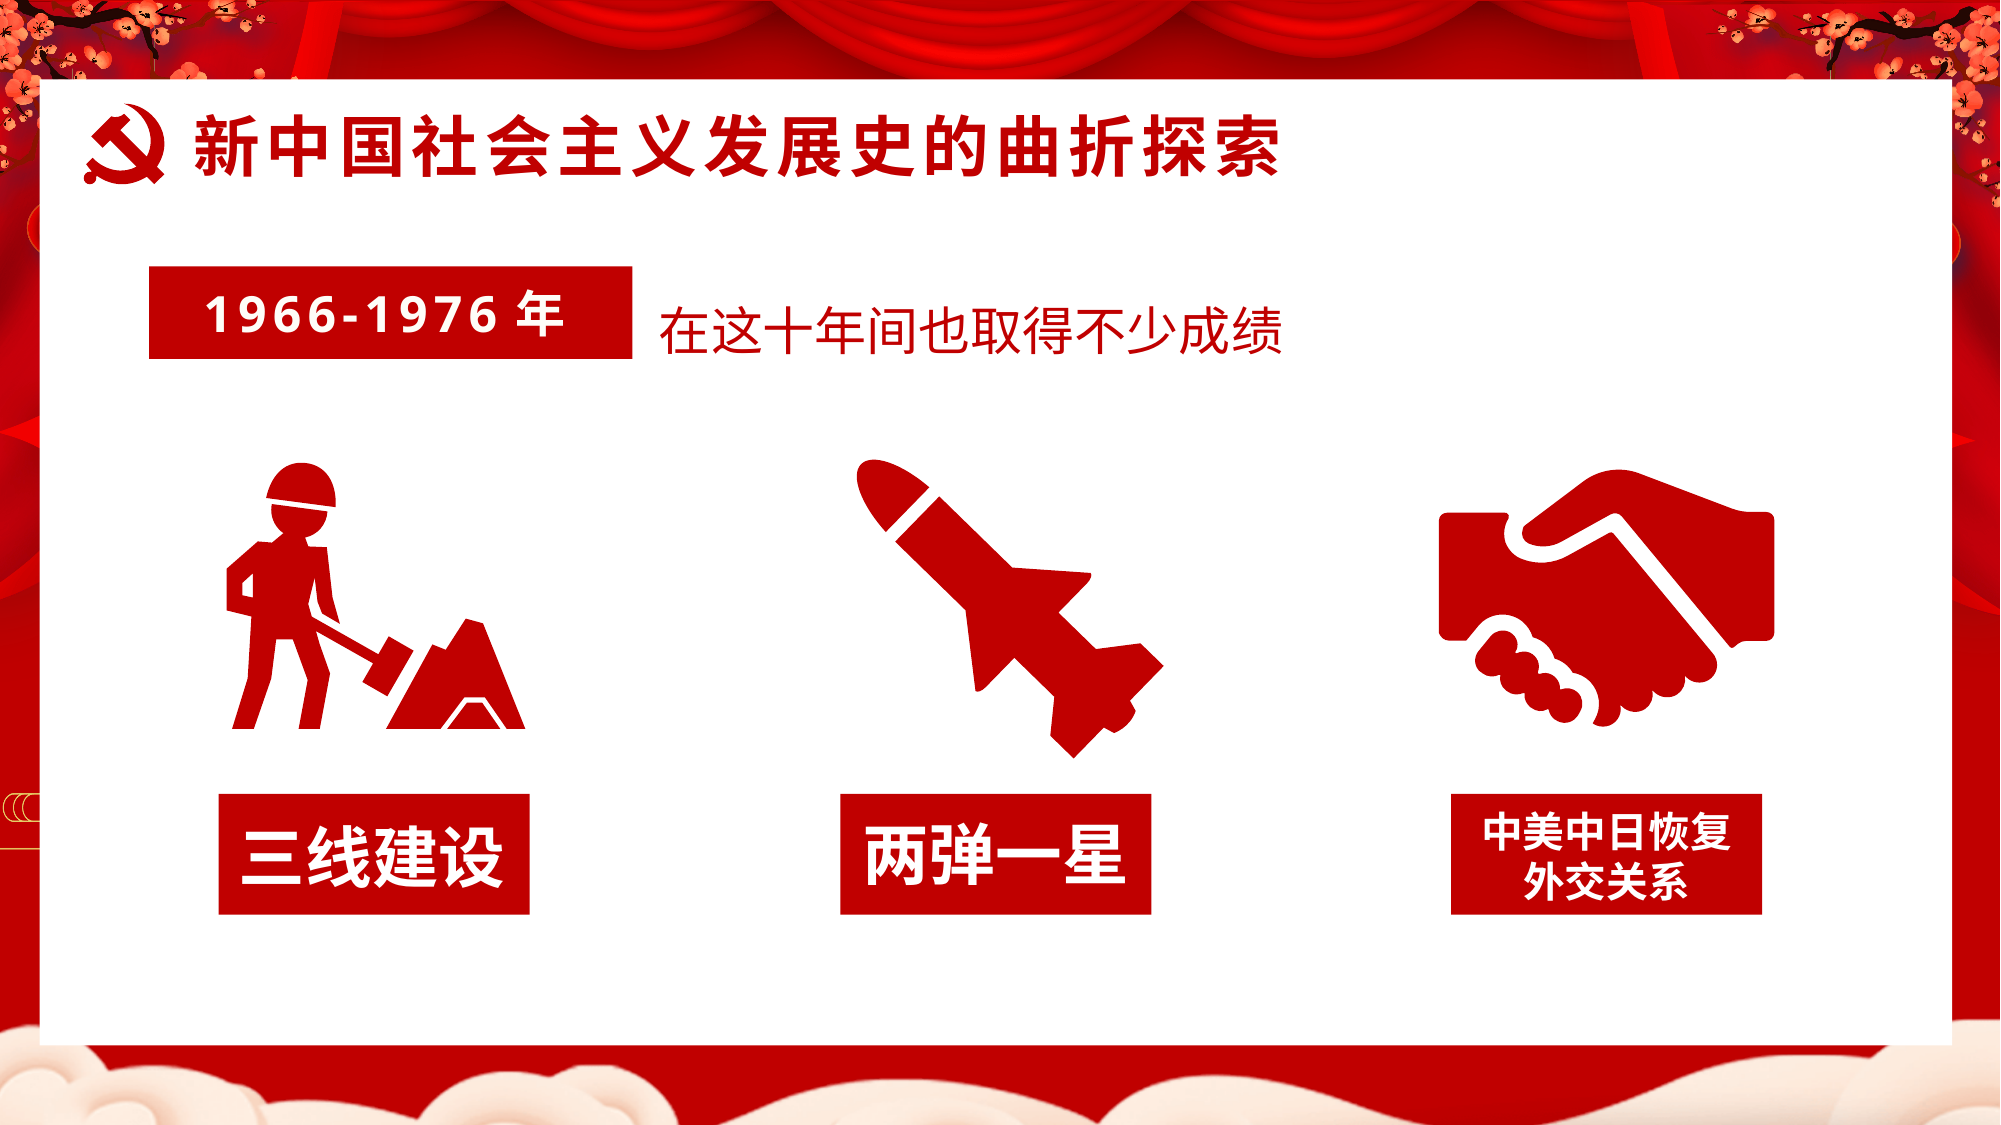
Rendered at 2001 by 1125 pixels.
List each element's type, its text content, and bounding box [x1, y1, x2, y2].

text_box [385, 618, 526, 729]
text_box [895, 496, 1164, 759]
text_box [83, 97, 1369, 194]
text_box 1966-1976年 [188, 274, 581, 350]
text_box [1521, 469, 1775, 648]
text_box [840, 793, 1152, 915]
text_box [226, 504, 414, 729]
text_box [1451, 793, 1763, 915]
text_box [856, 459, 930, 533]
text_box [1438, 512, 1718, 727]
picture [0, 743, 2000, 1125]
picture [0, 0, 2000, 726]
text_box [218, 793, 530, 915]
text_box 在这十年间也取得不少成绩 [644, 290, 1298, 368]
text_box [266, 462, 336, 508]
text_box [148, 265, 633, 360]
